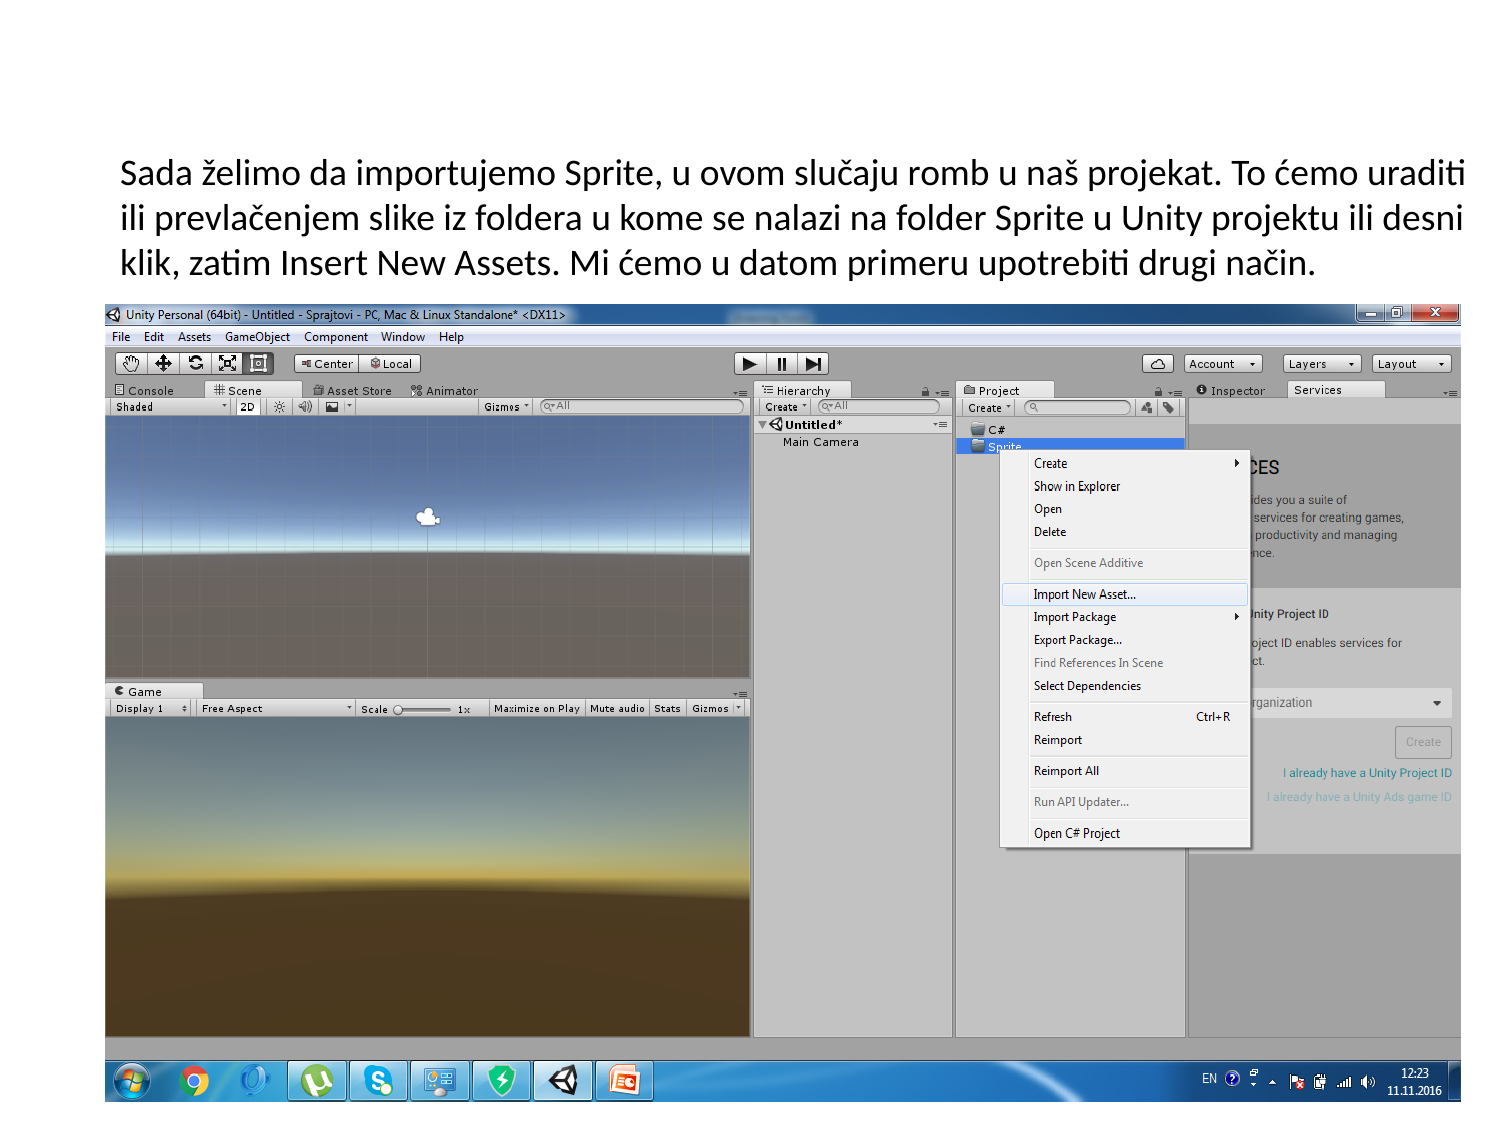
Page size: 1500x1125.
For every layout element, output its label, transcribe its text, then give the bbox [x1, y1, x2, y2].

picture [105, 304, 1461, 1102]
text_box Sada želimo da importujemo Sprite, u ovom slučaju romb u naš projekat. To ćemo uraditi ili prevlačenjem slike iz foldera u kome se nalazi na folder Sprite u Unity projektu ili desni klik, zatim Insert New Assets. Mi ćemo u datom primeru upotrebiti drugi način. [105, 140, 1500, 291]
